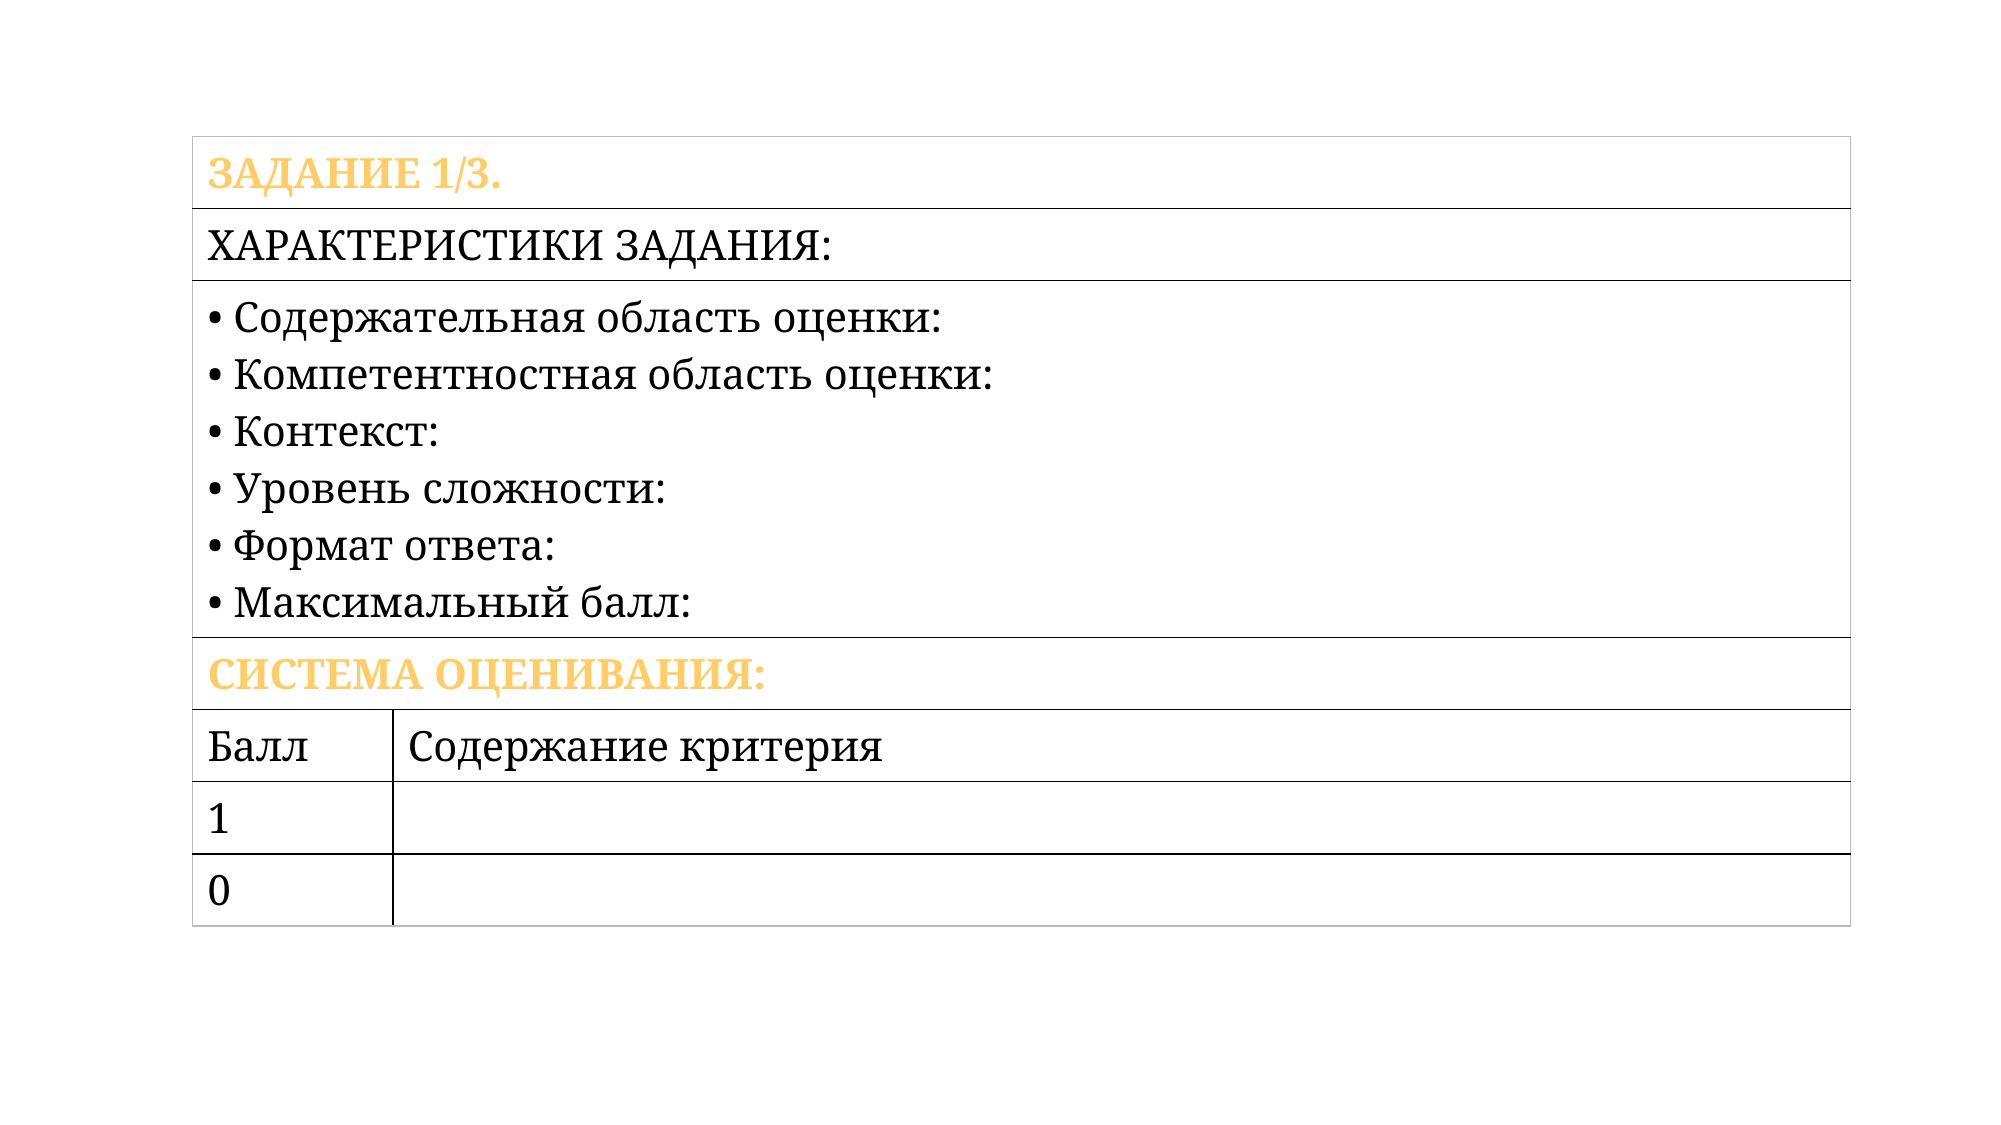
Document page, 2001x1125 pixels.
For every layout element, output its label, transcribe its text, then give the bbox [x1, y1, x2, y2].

table_cell [394, 782, 1850, 853]
table_cell Балл [193, 710, 392, 781]
table_cell [394, 855, 1850, 925]
table_cell ХАРАКТЕРИСТИКИ ЗАДАНИЯ: [193, 209, 1850, 280]
table_cell Содержание критерия [394, 710, 1850, 781]
table_cell 1 [193, 782, 392, 853]
table_cell • Содержательная область оценки: • Компетентностная область оценки: • Контекст: • Уровень сложности: • Формат ответа: • Максимальный балл: [193, 281, 1850, 637]
table_header ЗАДАНИЕ 1/3. [193, 137, 1850, 208]
table_cell СИСТЕМА ОЦЕНИВАНИЯ: [193, 638, 1850, 709]
table_cell 0 [193, 855, 392, 925]
